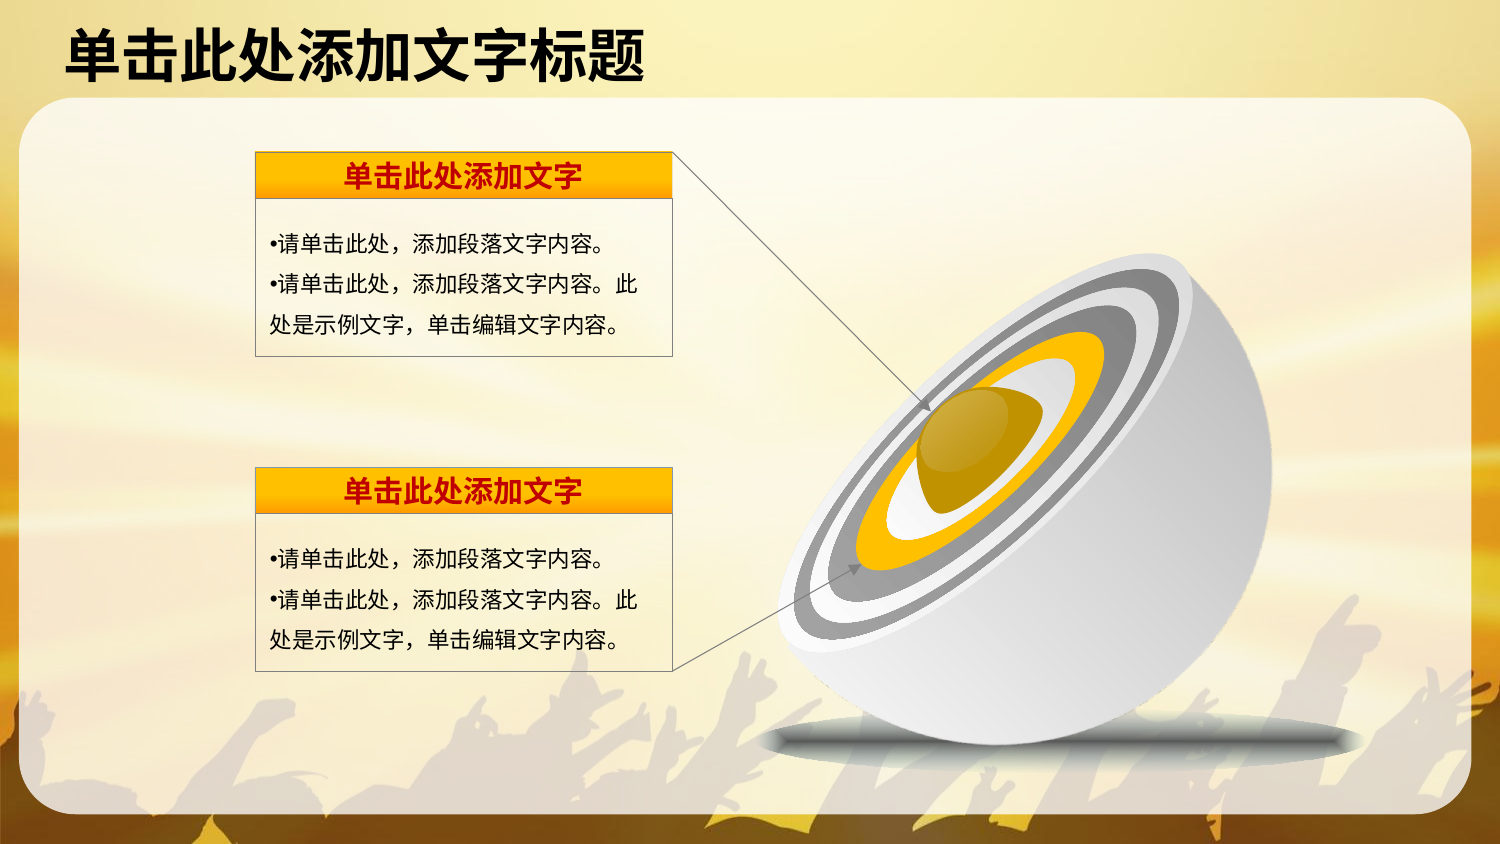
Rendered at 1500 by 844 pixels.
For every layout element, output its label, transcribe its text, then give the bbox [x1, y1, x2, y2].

picture [0, 0, 1500, 844]
text_box [753, 715, 903, 770]
text_box 请单击此处，添加段落文字内容。 请单击此处，添加段落文字内容。此处是示例文字，单击编辑文字内容。 [254, 197, 672, 357]
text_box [672, 564, 862, 672]
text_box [672, 151, 931, 412]
text_box 单击此处添加文字 [254, 151, 672, 197]
text_box 请单击此处，添加段落文字内容。 请单击此处，添加段落文字内容。此处是示例文字，单击编辑文字内容。 [254, 512, 673, 672]
text_box [1080, 710, 1368, 774]
text_box 单击此处添加文字 [254, 466, 673, 512]
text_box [712, 360, 1361, 710]
